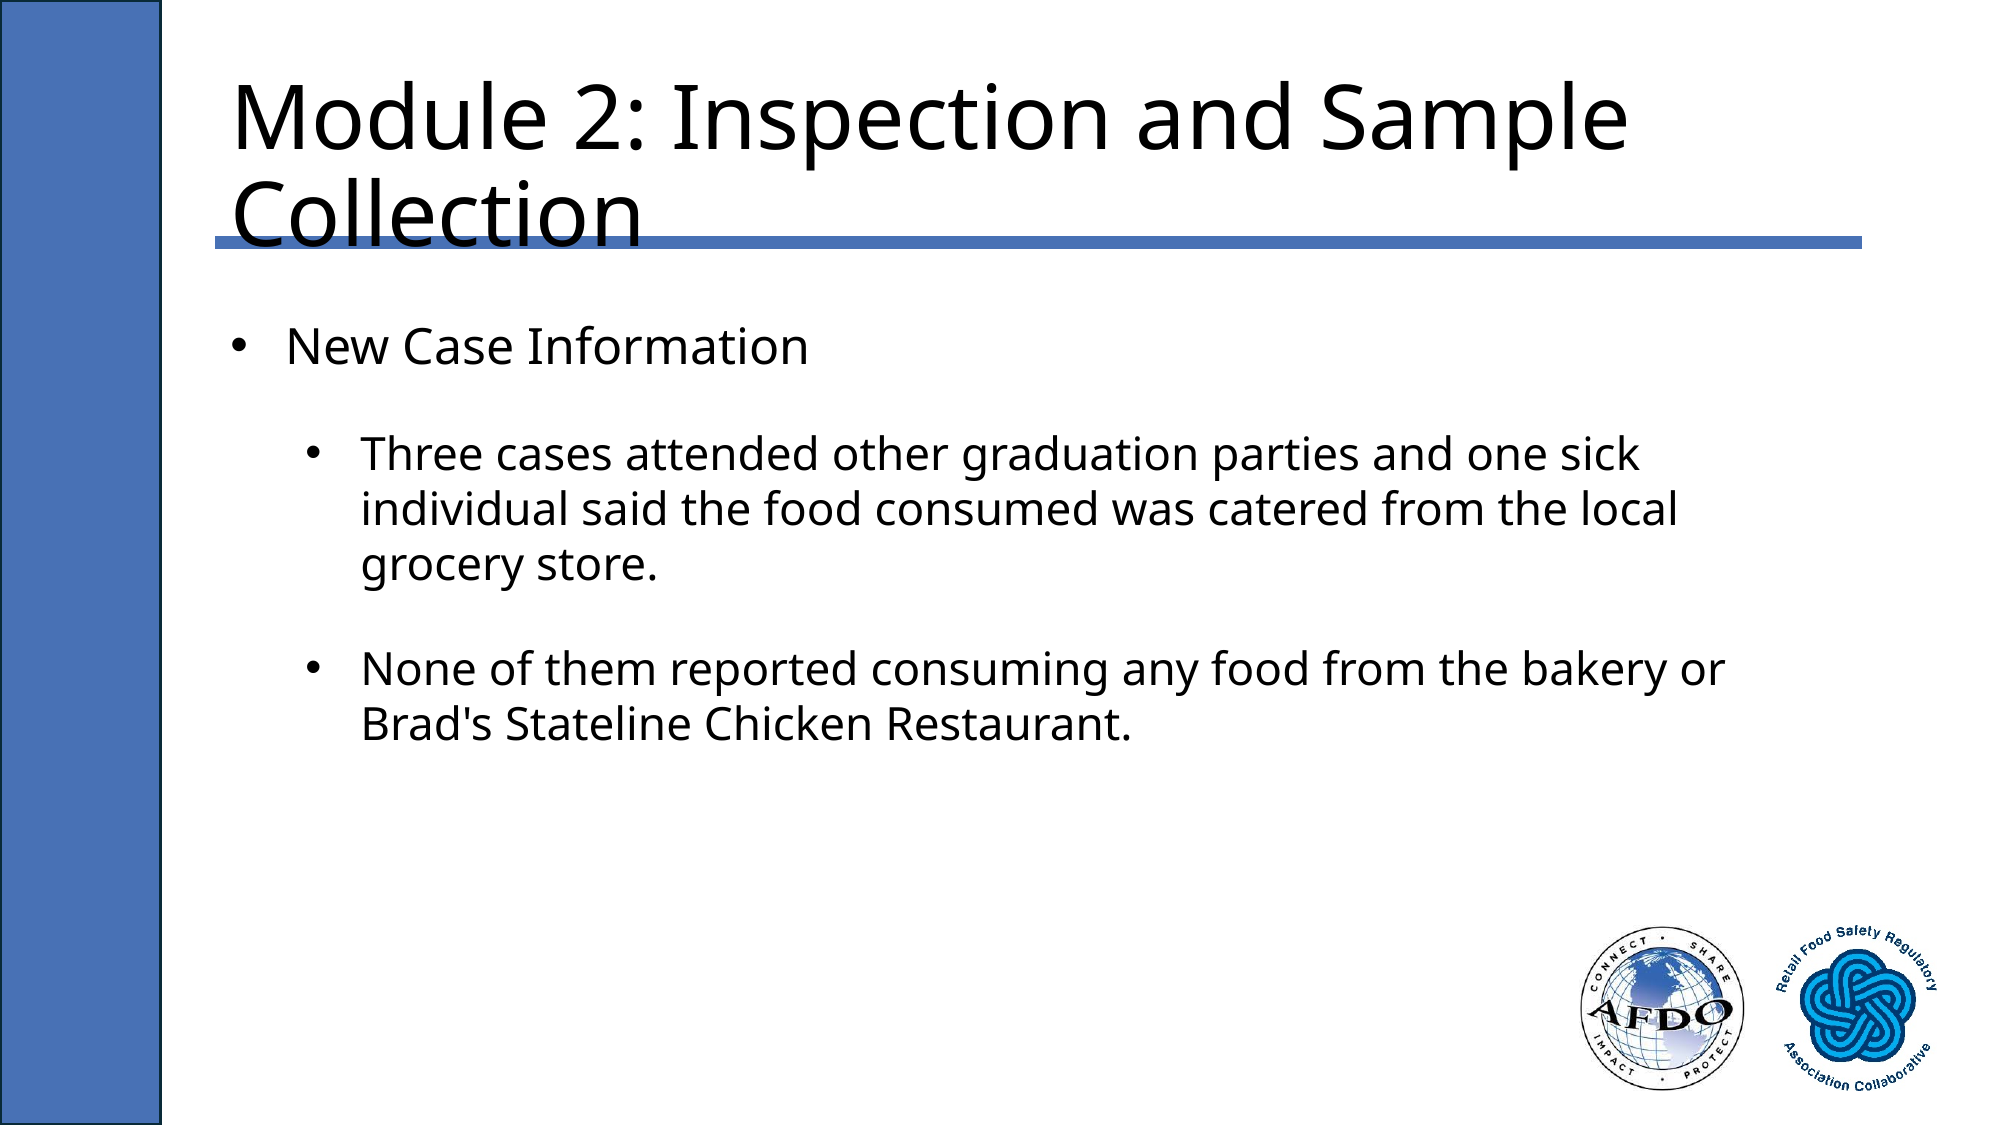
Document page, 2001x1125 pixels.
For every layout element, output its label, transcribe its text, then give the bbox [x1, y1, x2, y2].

list New Case Information Three cases attended other graduation parties and one sick individual said the food consumed was catered from the local grocery store. None of them reported consuming any food from the bakery or Brad's Stateline Chicken Restaurant. [215, 306, 1863, 817]
title Module 2: Inspection and Sample Collection [215, 111, 1925, 226]
picture [1579, 925, 1745, 1091]
picture [1776, 925, 1937, 1091]
